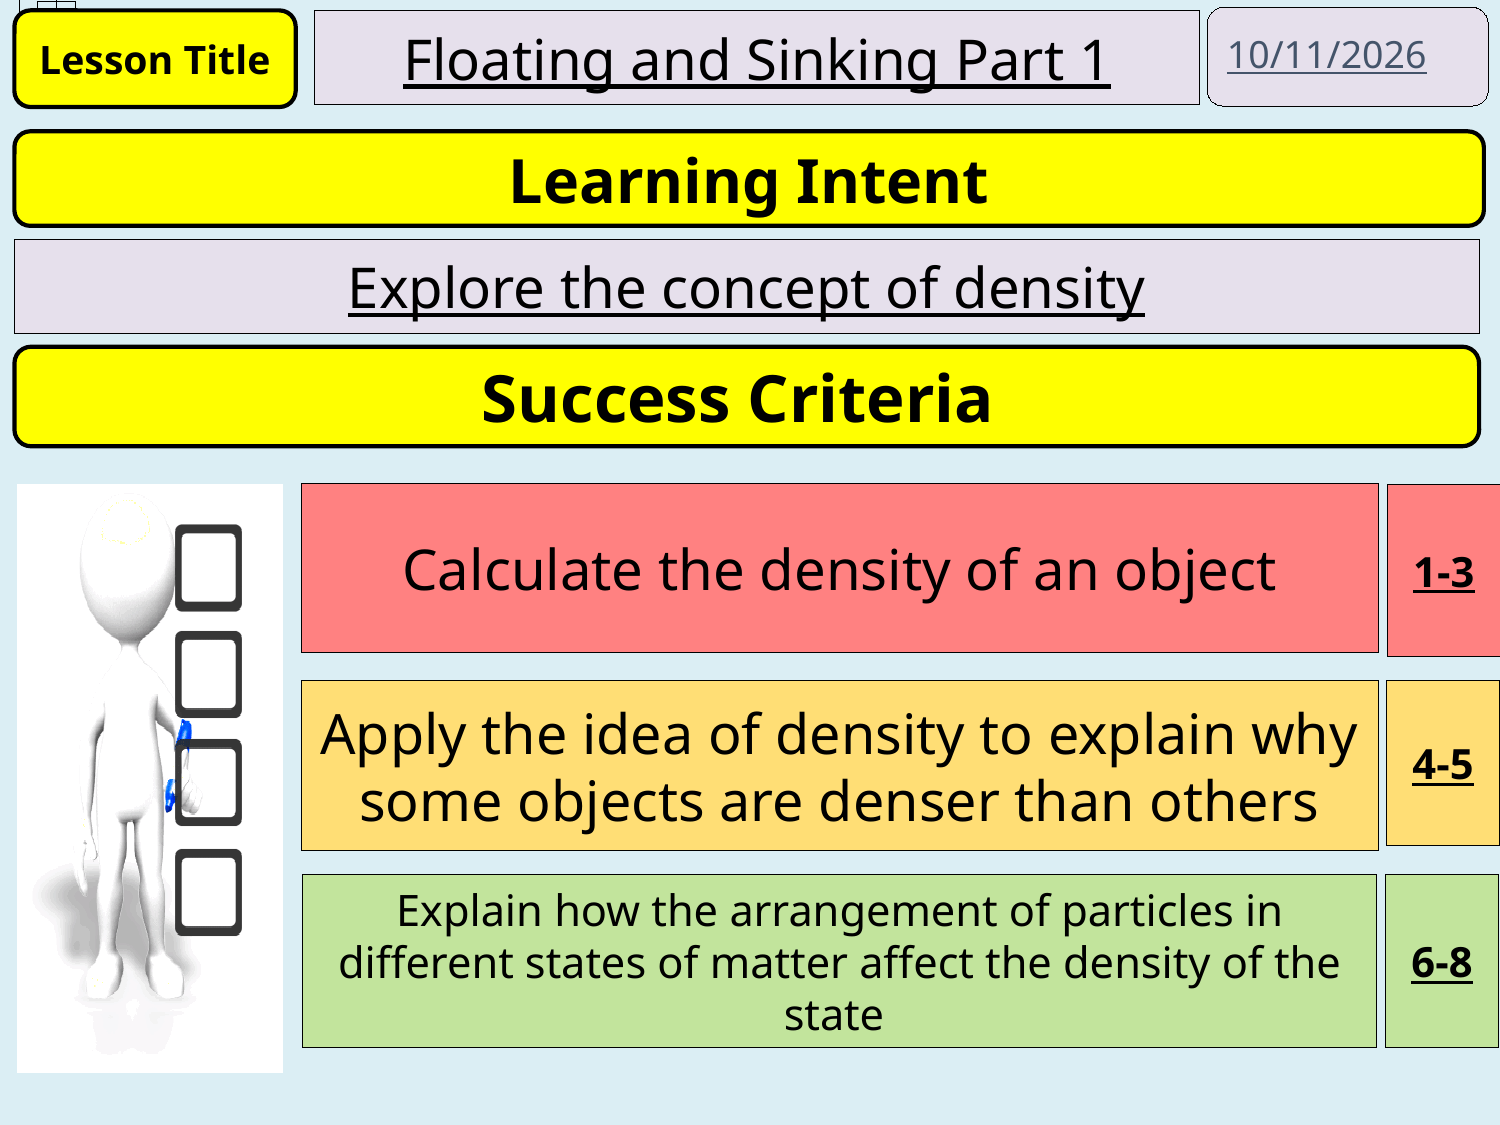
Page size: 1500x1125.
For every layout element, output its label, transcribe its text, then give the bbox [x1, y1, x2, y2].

list 4-5 [1386, 680, 1500, 846]
picture [17, 484, 283, 1073]
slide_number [1207, 7, 1489, 107]
list Calculate the density of an object [301, 483, 1379, 653]
list Explain how the arrangement of particles in different states of matter affect the density of the state [302, 874, 1377, 1048]
list 1-3 [1387, 484, 1500, 657]
list Floating and Sinking Part 1 [314, 10, 1200, 105]
list Explore the concept of density [14, 239, 1480, 334]
list 6-8 [1385, 874, 1499, 1048]
list Apply the idea of density to explain why some objects are denser than others [301, 680, 1379, 851]
